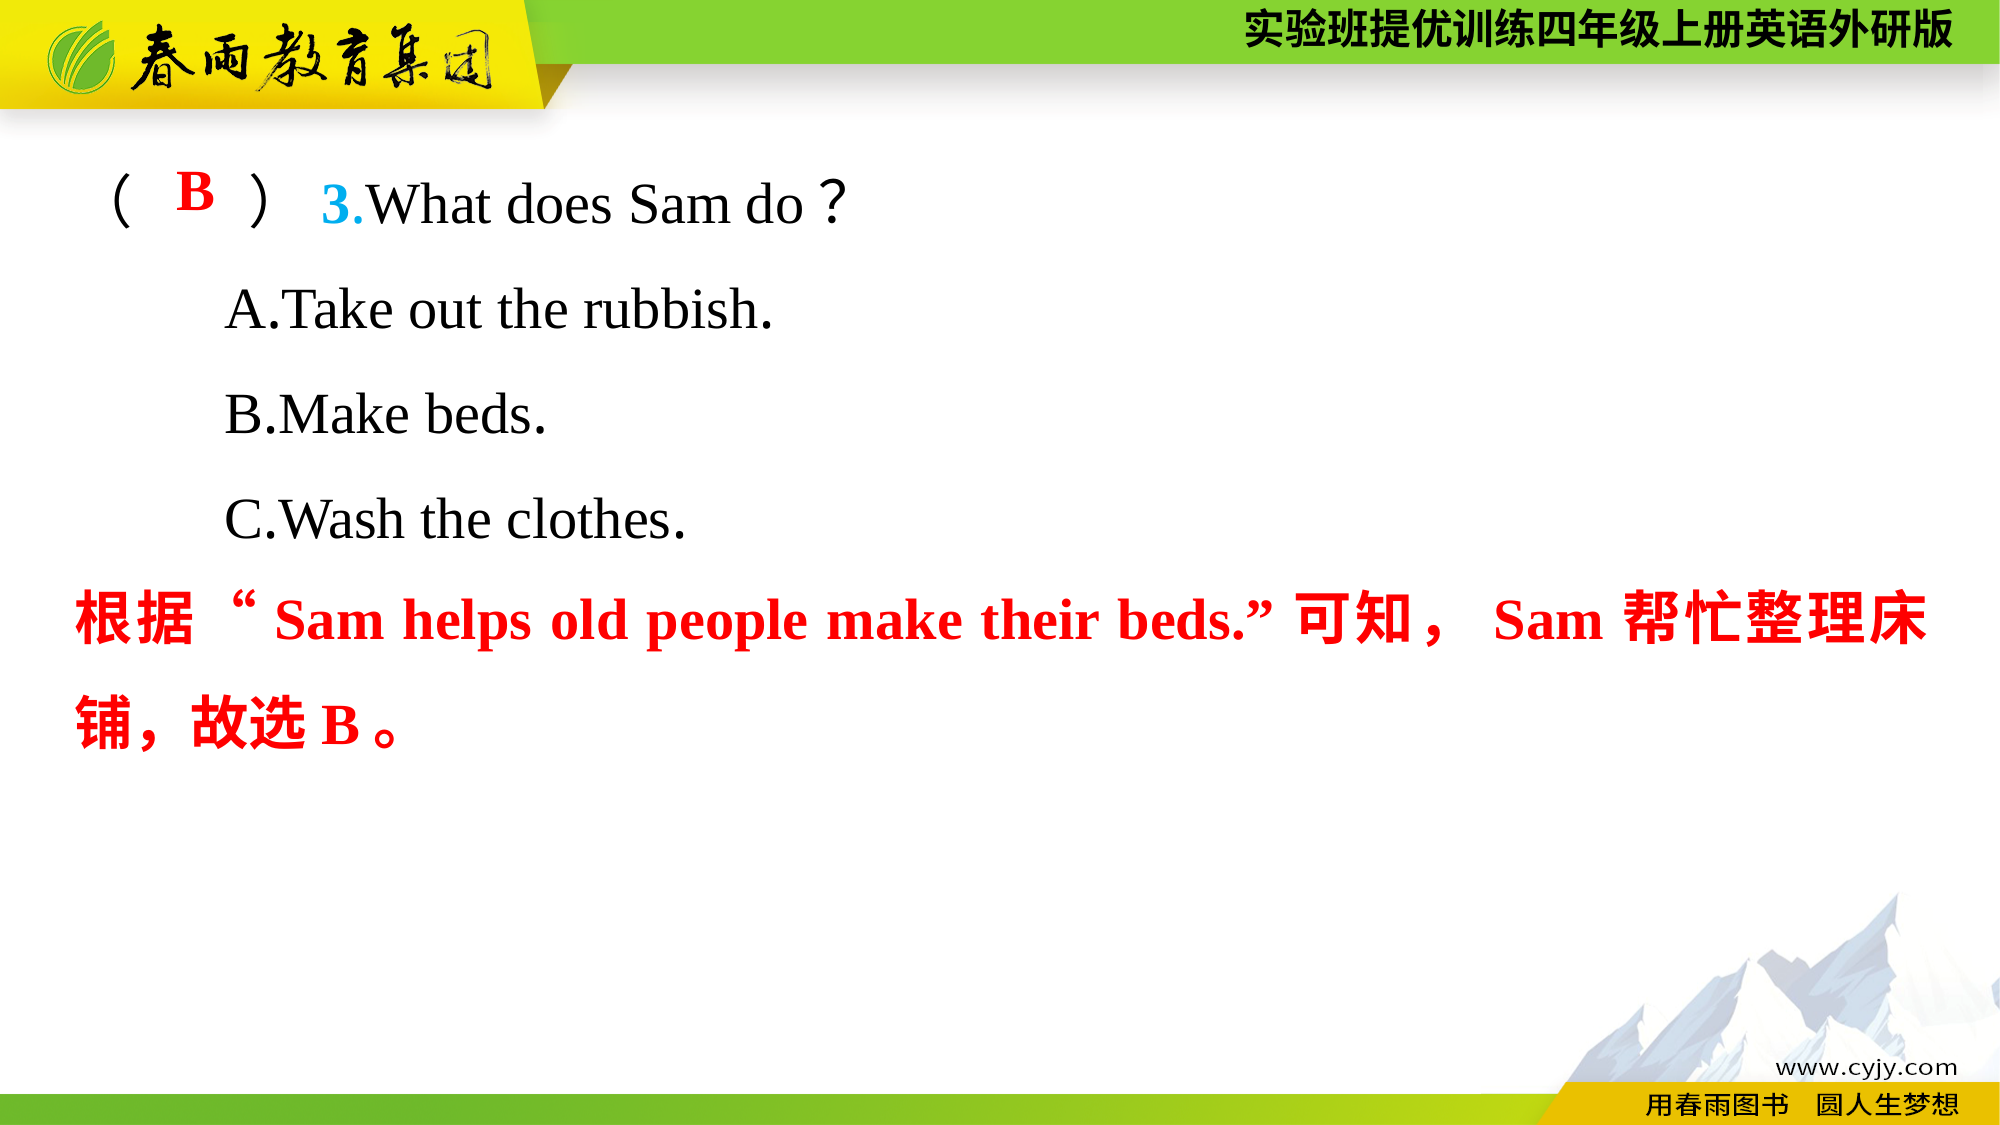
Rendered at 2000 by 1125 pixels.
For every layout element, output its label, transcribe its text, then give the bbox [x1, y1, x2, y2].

list （ ）3.What does Sam do？ A.Take out the rubbish. B.Make beds. C.Wash the clothes. [59, 122, 1944, 538]
text_box B [161, 144, 231, 230]
text_box 根据“Sam helps old people make their beds.”可知，Sam帮忙整理床铺，故选B。 [59, 538, 1944, 764]
picture [0, 0, 2000, 1125]
